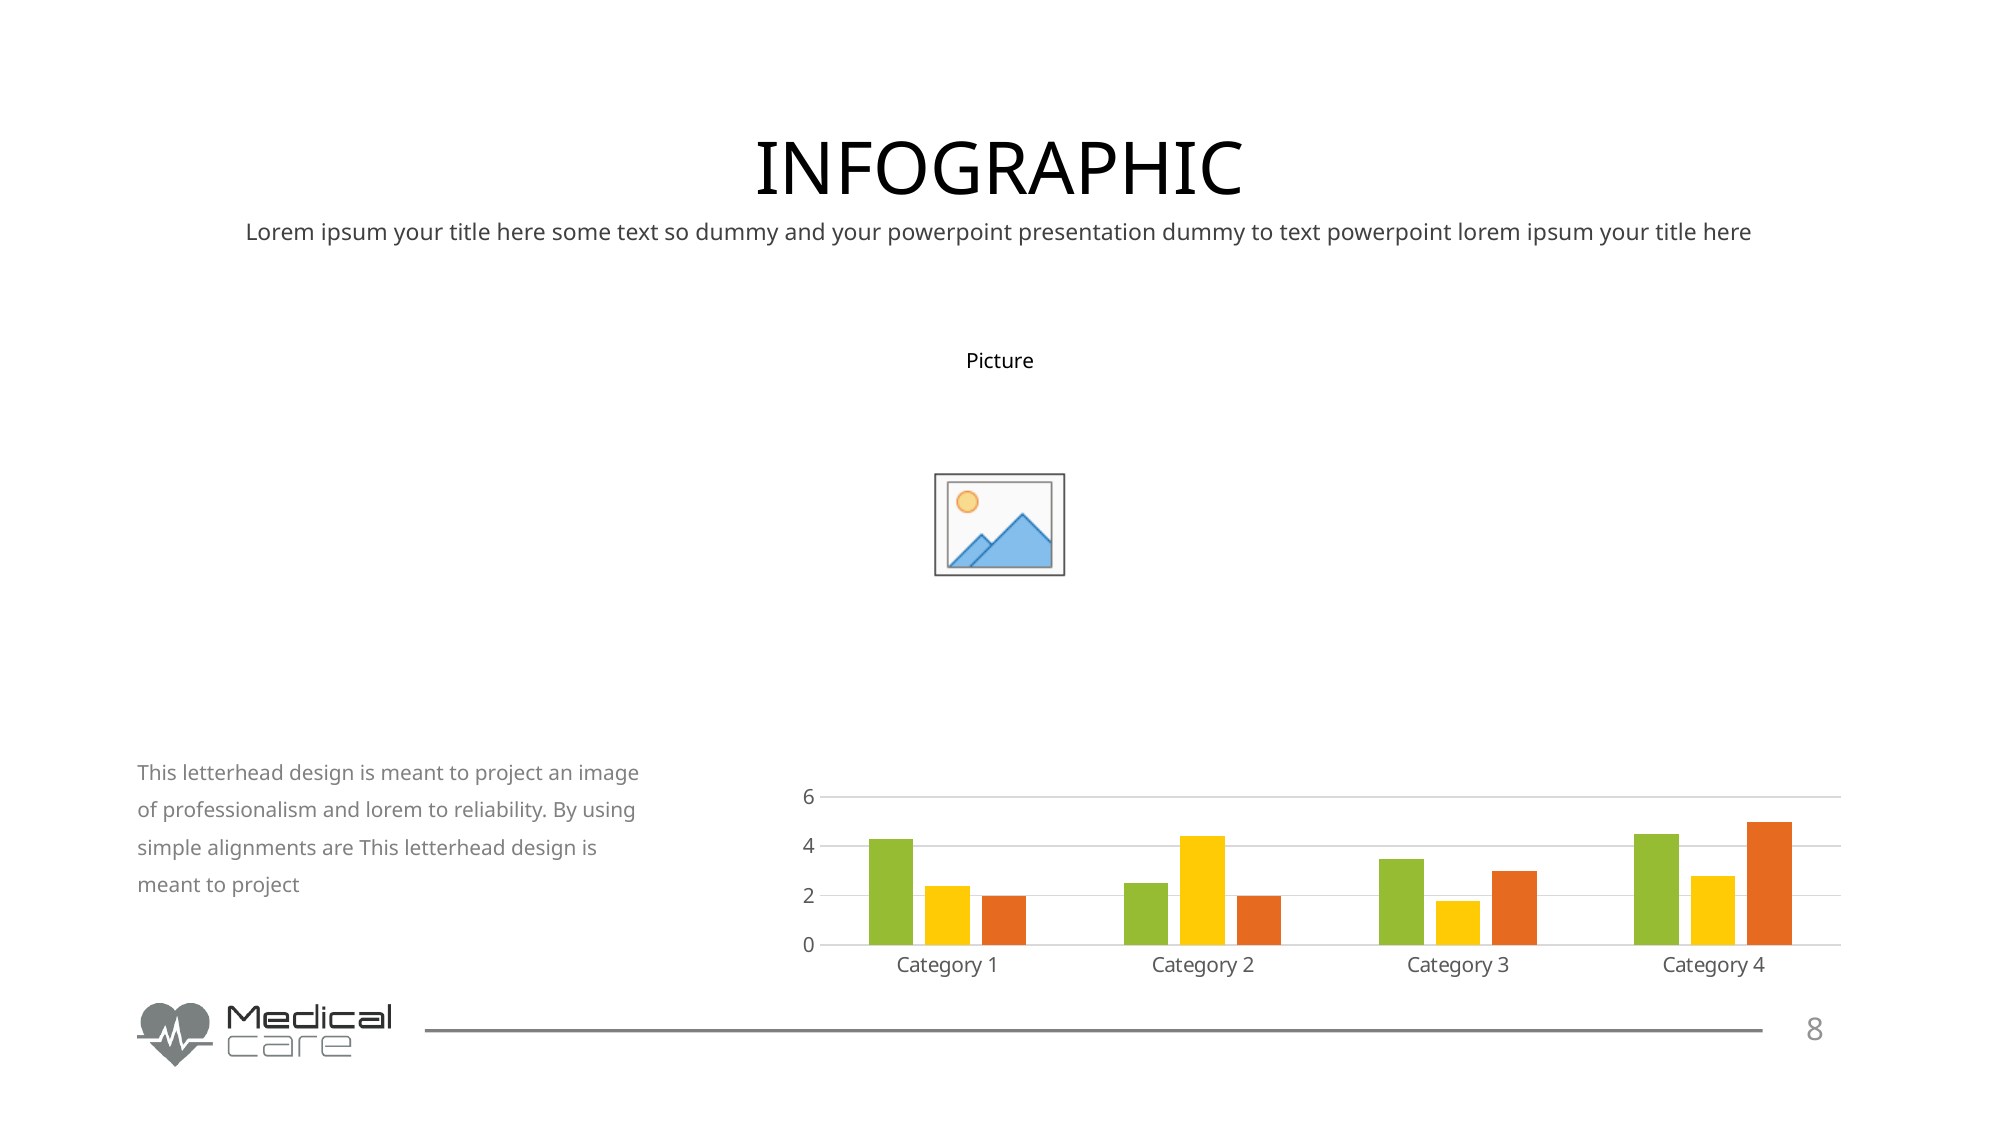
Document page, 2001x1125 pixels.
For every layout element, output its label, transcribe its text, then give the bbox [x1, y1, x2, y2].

chart [781, 778, 1863, 984]
list Lorem ipsum your title here some text so dummy and your powerpoint presentation dummy to text powerpoint lorem ipsum your title here [137, 213, 1863, 260]
text_box This letterhead design is meant to project an image of professionalism and lorem to reliability. By using simple alignments are This letterhead design is meant to project [137, 778, 659, 866]
slide_number 8 [1767, 984, 1863, 1079]
picture [137, 340, 1863, 710]
title INFOGRAPHIC [137, 114, 1863, 213]
